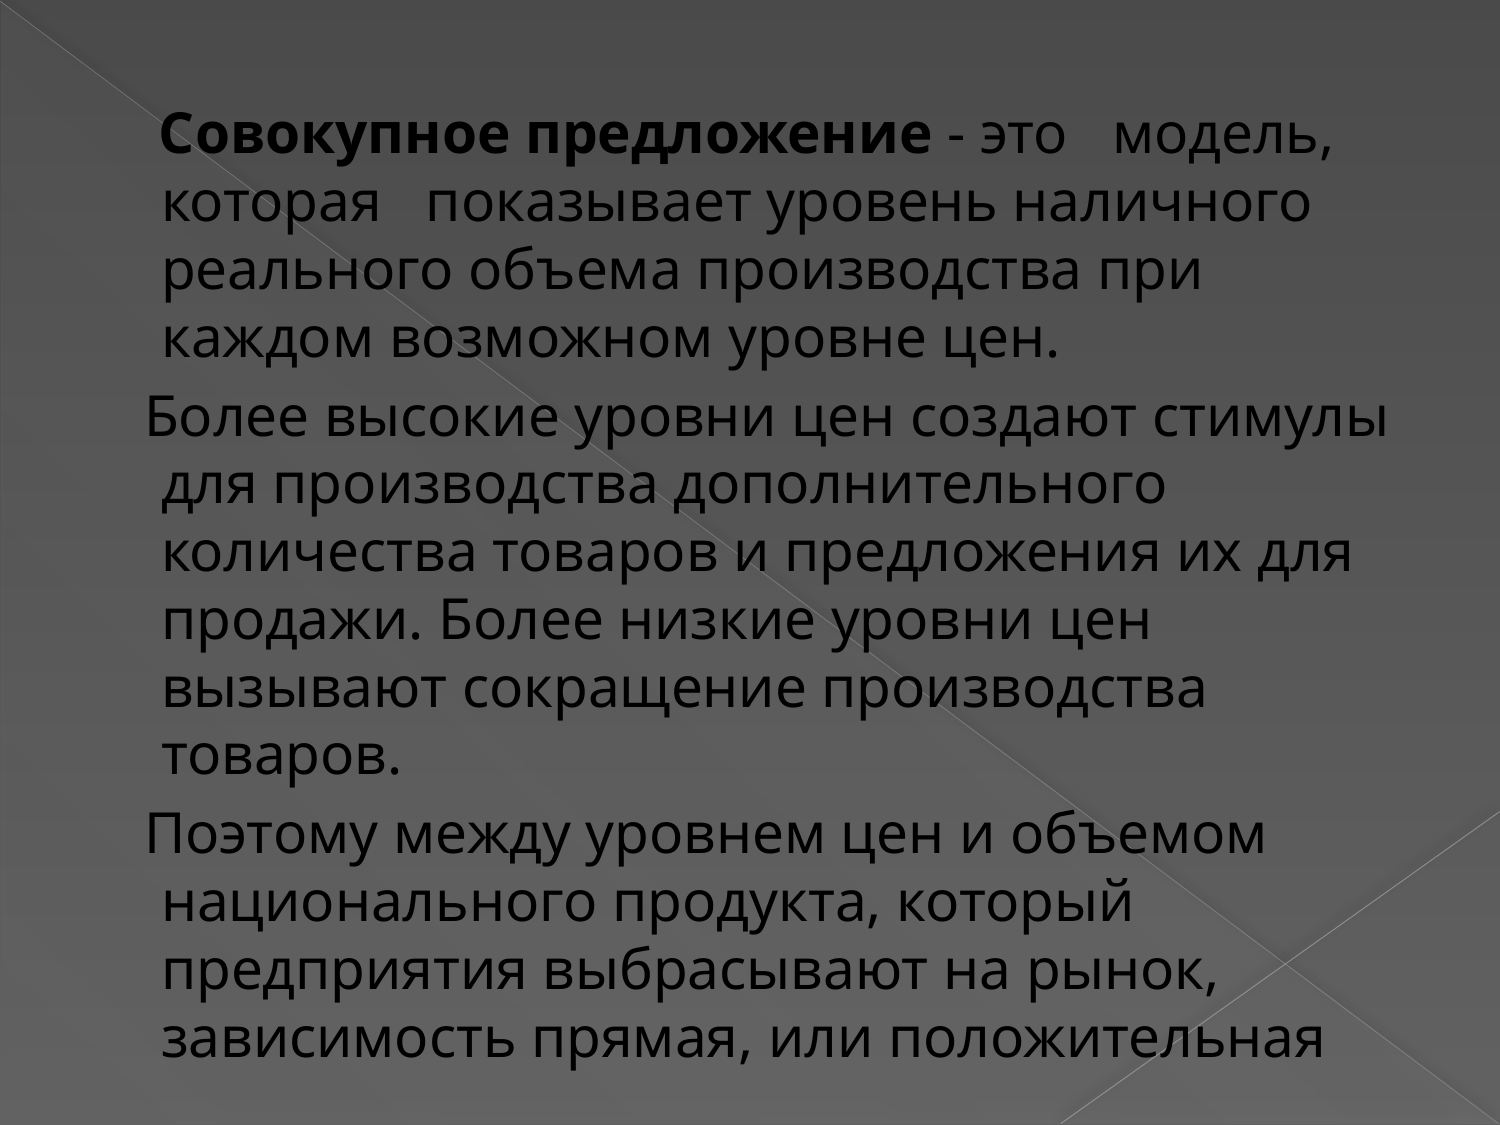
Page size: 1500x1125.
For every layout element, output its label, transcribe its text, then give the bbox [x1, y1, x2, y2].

list Совокупное предложение - это модель, которая показывает уровень наличного реального объема производства при каждом возможном уровне цен. Более высокие уровни цен создают стимулы для производства дополнительного количества товаров и предложения их для продажи. Более низкие уровни цен вызывают сокращение производства товаров. Поэтому между уровнем цен и объемом национального продукта, который предприятия выбрасывают на рынок, зависимость прямая, или положительная [75, 90, 1425, 1083]
